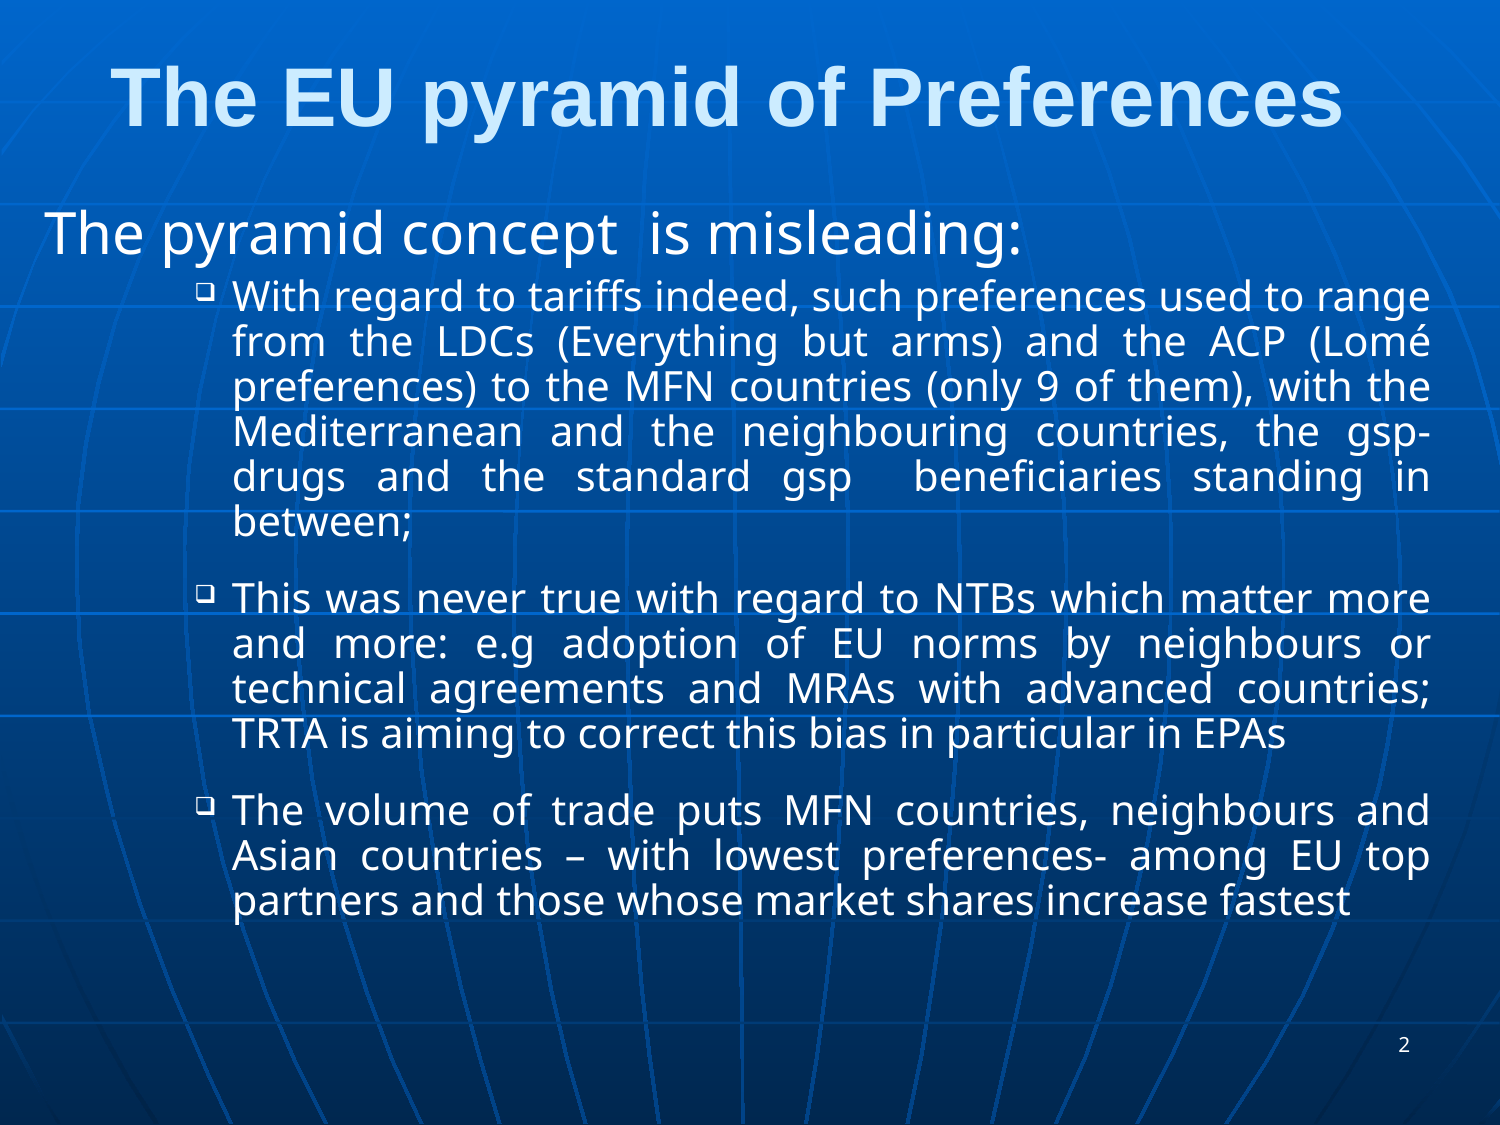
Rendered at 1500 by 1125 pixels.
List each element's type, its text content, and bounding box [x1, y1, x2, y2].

title The EU pyramid of Preferences [52, 0, 1404, 188]
slide_number 2 [1074, 1095, 1426, 1100]
list The pyramid concept is misleading: With regard to tariffs indeed, such preferences used to range from the LDCs (Everything but arms) and the ACP (Lomé preferences) to the MFN countries (only 9 of them), with the Mediterranean and the neighbouring countries, the gsp-drugs and the standard gsp beneficiaries standing in between; This was never true with regard to NTBs which matter more and more: e.g adoption of EU norms by neighbours or technical agreements and MRAs with advanced countries; TRTA is aiming to correct this bias in particular in EPAs The volume of trade puts MFN countries, neighbours and Asian countries – with lowest preferences- among EU top partners and those whose market shares increase fastest [29, 196, 1448, 1095]
